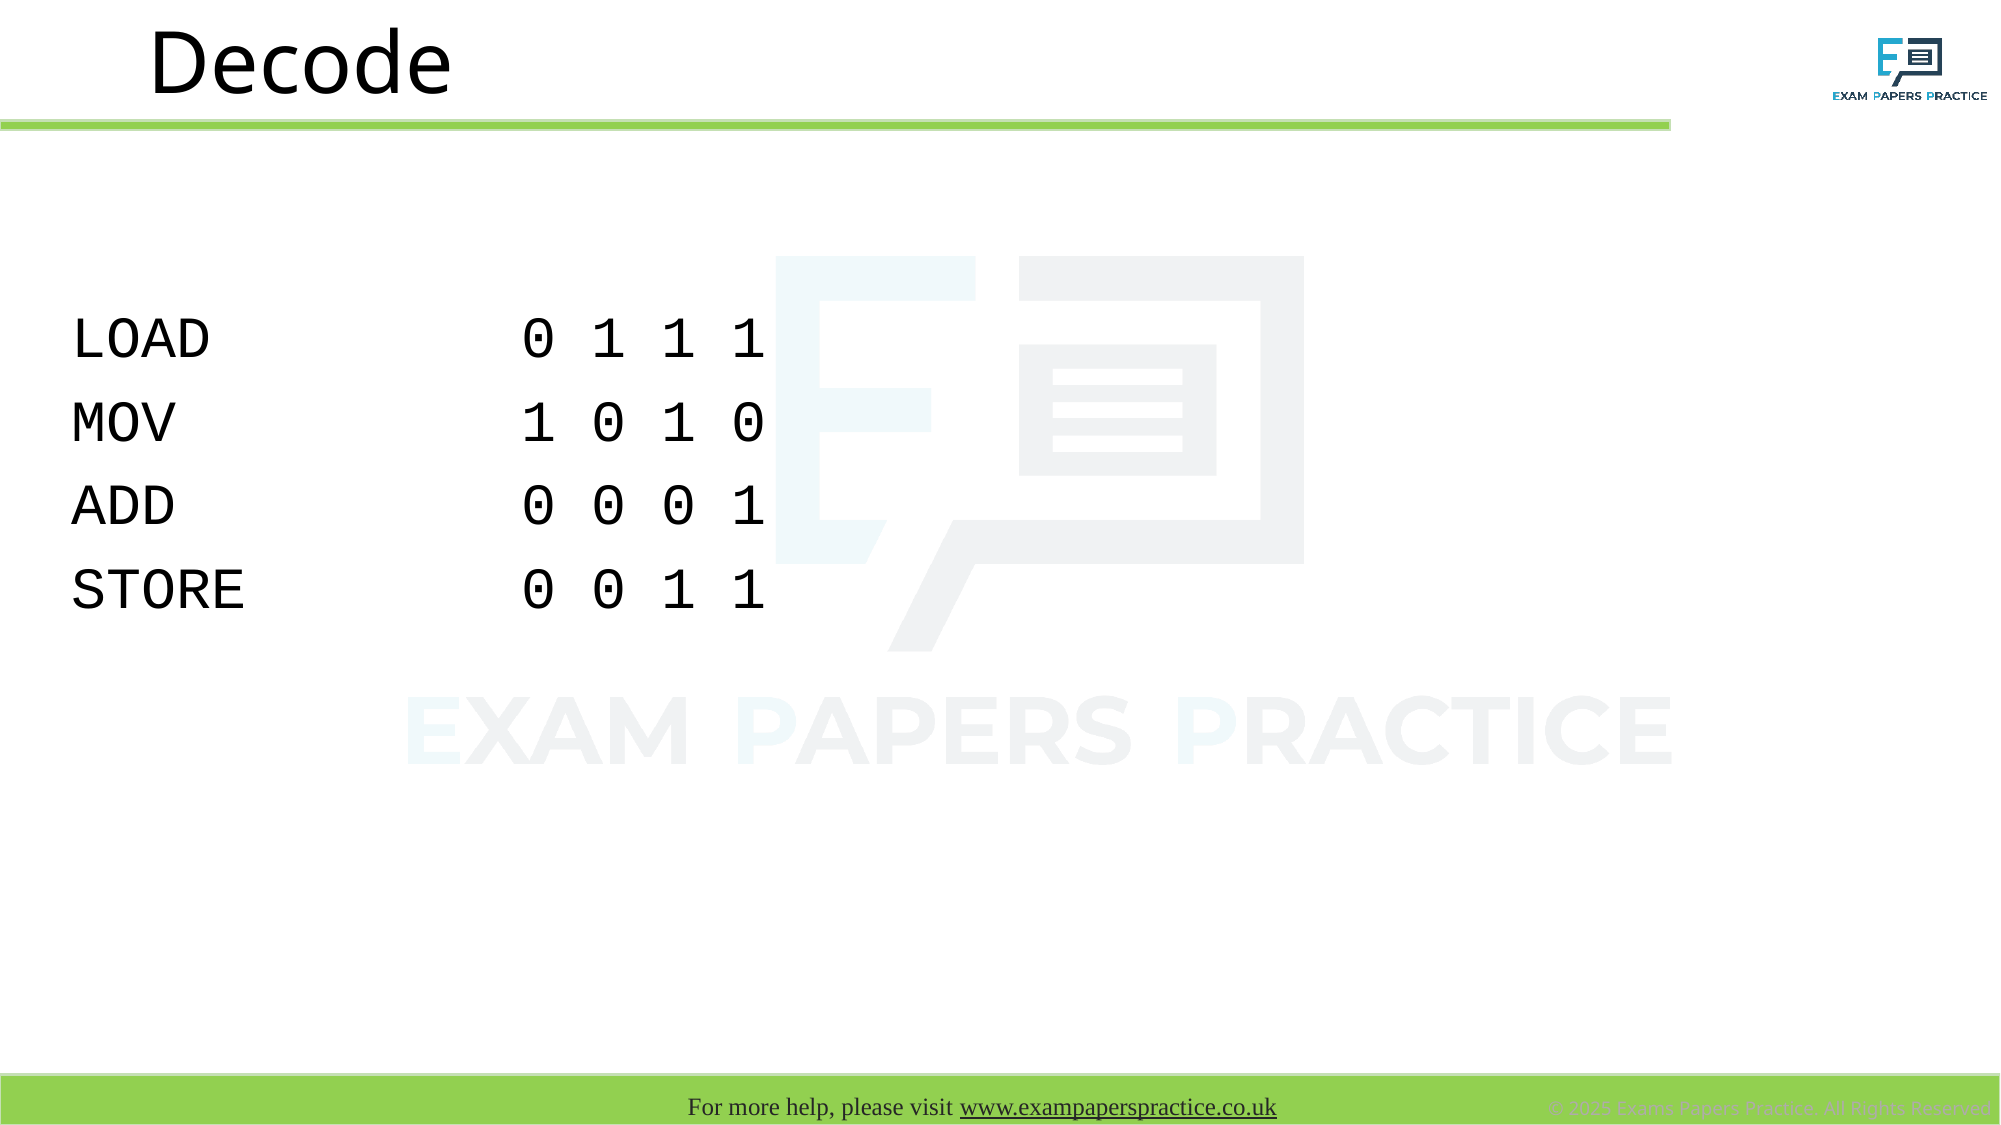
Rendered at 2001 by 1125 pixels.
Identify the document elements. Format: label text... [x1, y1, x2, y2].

title Decode [132, 11, 1858, 121]
list LOAD 0 1 1 1 MOV 1 0 1 0 ADD 0 0 0 1 STORE 0 0 1 1 [56, 299, 2000, 1014]
